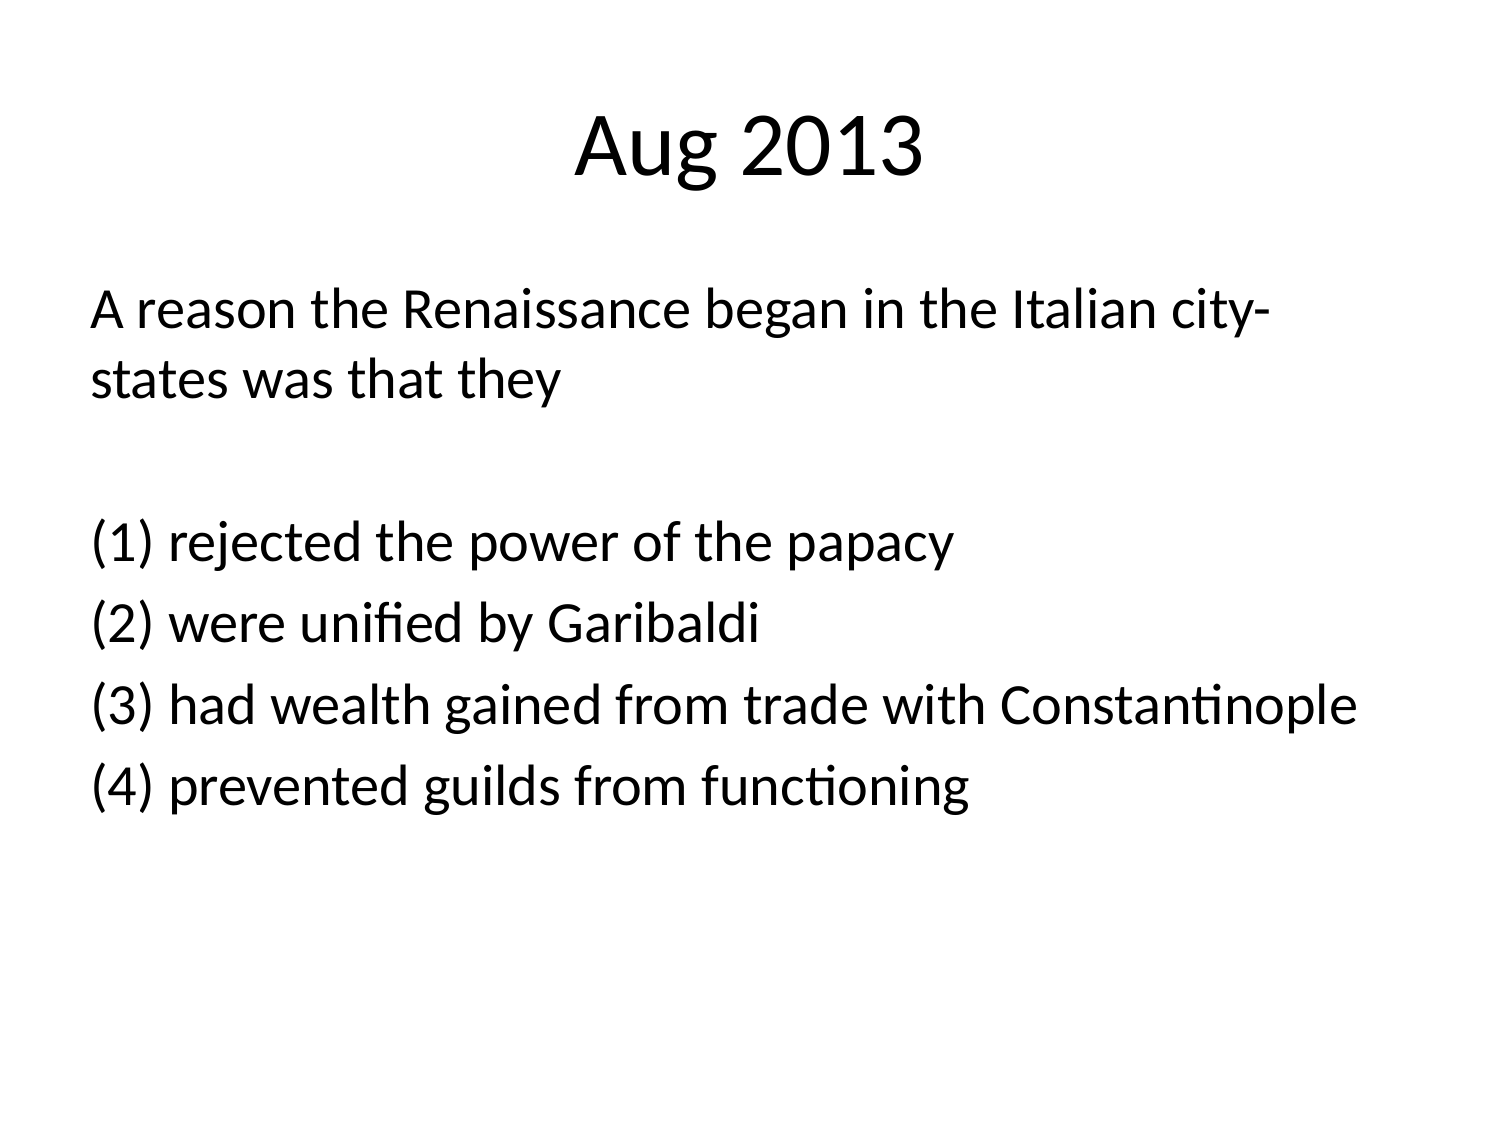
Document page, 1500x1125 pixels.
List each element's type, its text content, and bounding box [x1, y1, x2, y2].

title Aug 2013 [75, 45, 1425, 233]
list A reason the Renaissance began in the Italian city-states was that they (1) rejected the power of the papacy (2) were unified by Garibaldi (3) had wealth gained from trade with Constantinople (4) prevented guilds from functioning [75, 262, 1425, 1005]
